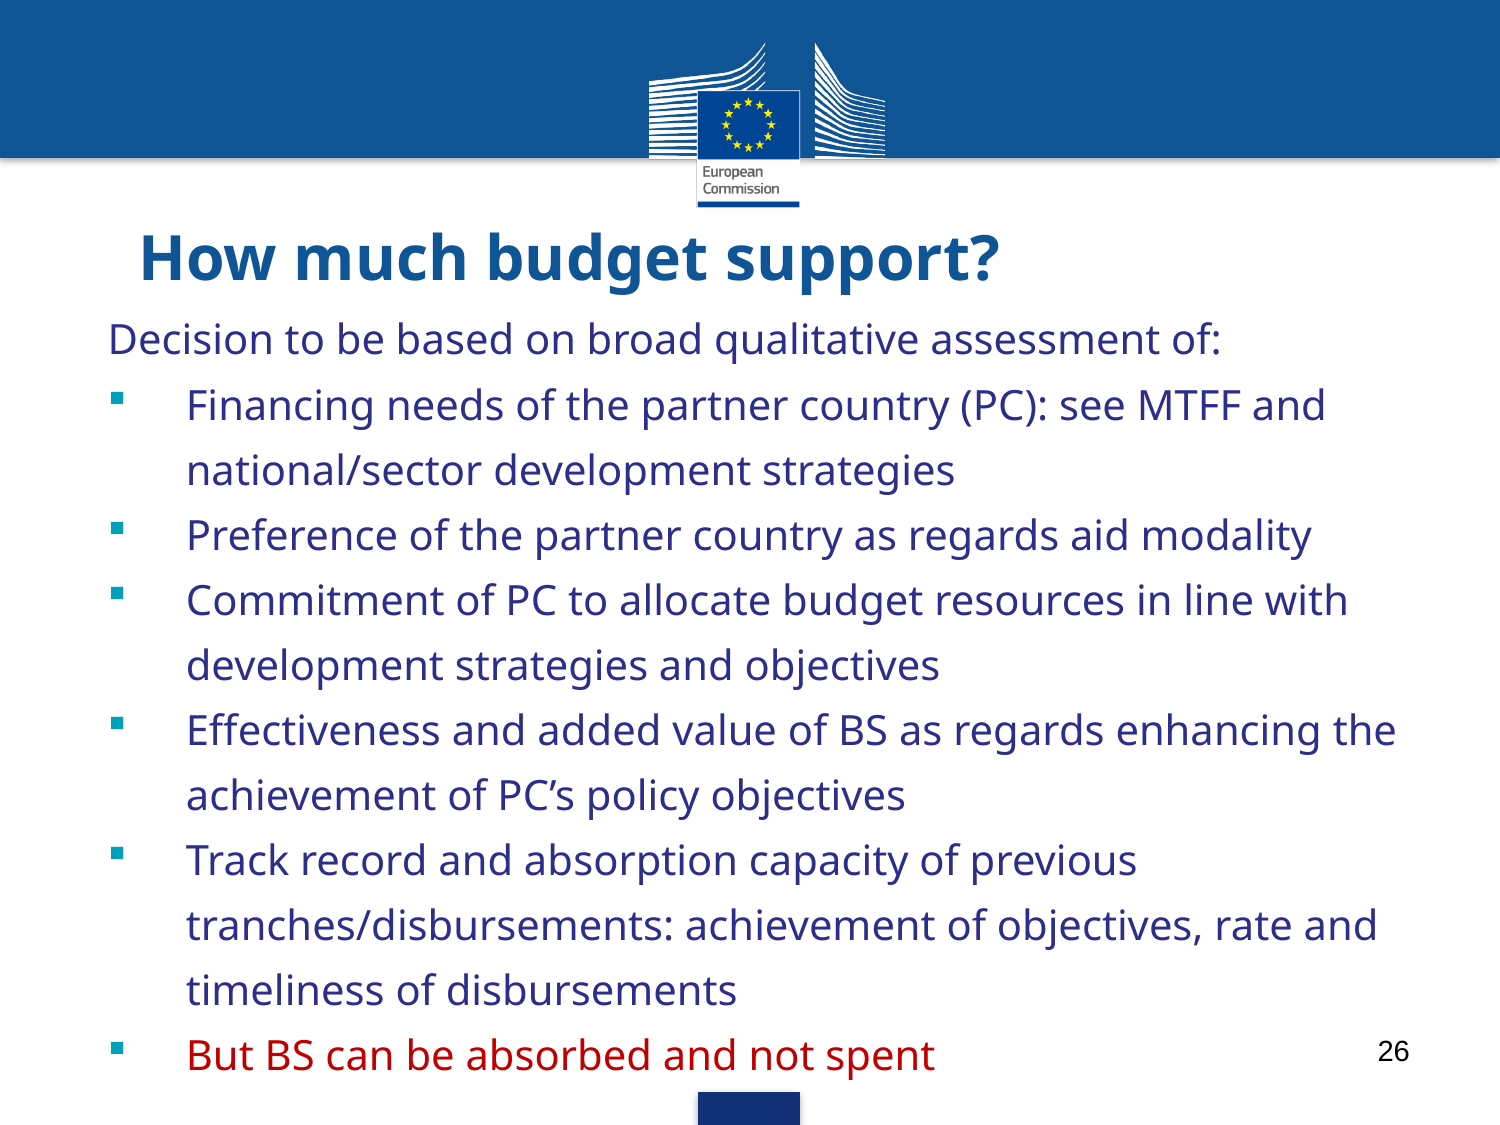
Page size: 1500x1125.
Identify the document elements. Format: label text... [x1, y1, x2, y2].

picture [649, 42, 885, 208]
slide_number 26 [1074, 1024, 1426, 1103]
list Decision to be based on broad qualitative assessment of: Financing needs of the partner country (PC): see MTFF and national/sector development strategies Preference of the partner country as regards aid modality Commitment of PC to allocate budget resources in line with development strategies and objectives Effectiveness and added value of BS as regards enhancing the achievement of PC’s policy objectives Track record and absorption capacity of previous tranches/disbursements: achievement of objectives, rate and timeliness of disbursements But BS can be absorbed and not spent [17, 290, 1483, 1083]
title How much budget support? [64, 219, 1416, 290]
